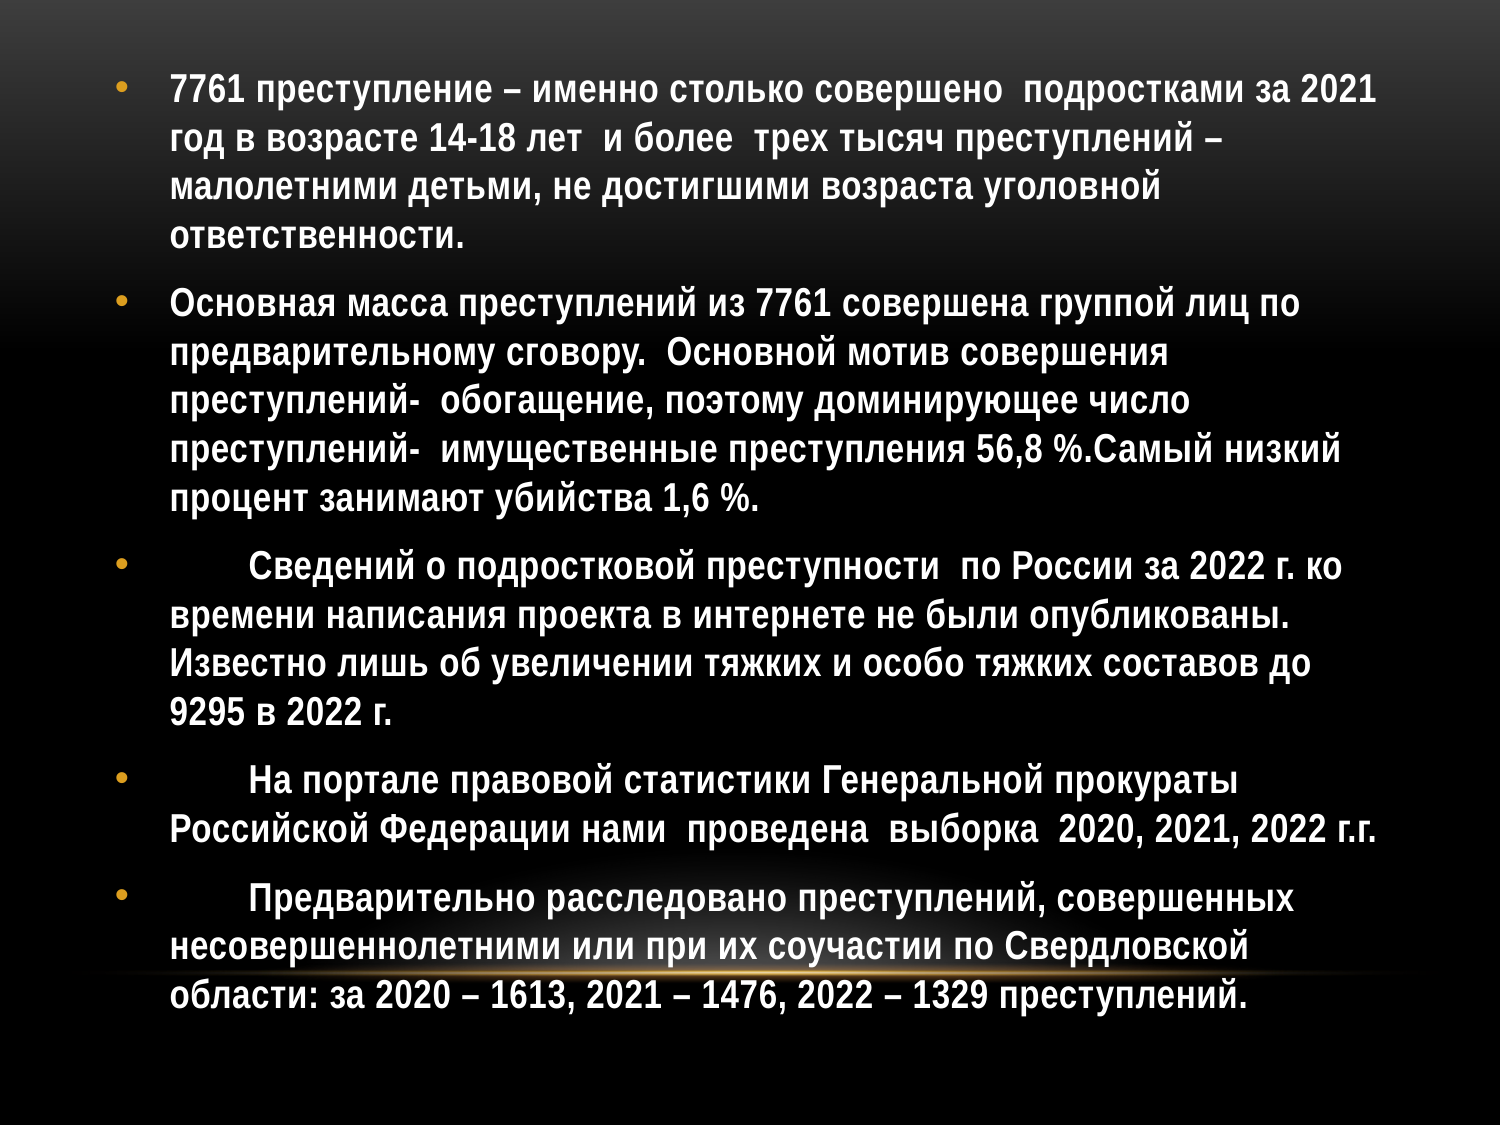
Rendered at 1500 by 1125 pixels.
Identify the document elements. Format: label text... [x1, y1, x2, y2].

picture [0, 0, 1500, 1125]
list 7761 преступление – именно столько совершено подростками за 2021 год в возрасте 14-18 лет и более трех тысяч преступлений – малолетними детьми, не достигшими возраста уголовной ответственности. Основная масса преступлений из 7761 совершена группой лиц по предварительному сговору. Основной мотив совершения преступлений- обогащение, поэтому доминирующее число преступлений- имущественные преступления 56,8 %.Самый низкий процент занимают убийства 1,6 %. Сведений о подростковой преступности по России за 2022 г. ко времени написания проекта в интернете не были опубликованы. Известно лишь об увеличении тяжких и особо тяжких составов до 9295 в 2022 г. На портале правовой статистики Генеральной прокураты Российской Федерации нами проведена выборка 2020, 2021, 2022 г.г. Предварительно расследовано преступлений, совершенных несовершеннолетними или при их соучастии по Свердловской области: за 2020 – 1613, 2021 – 1476, 2022 – 1329 преступлений. [99, 54, 1400, 1064]
